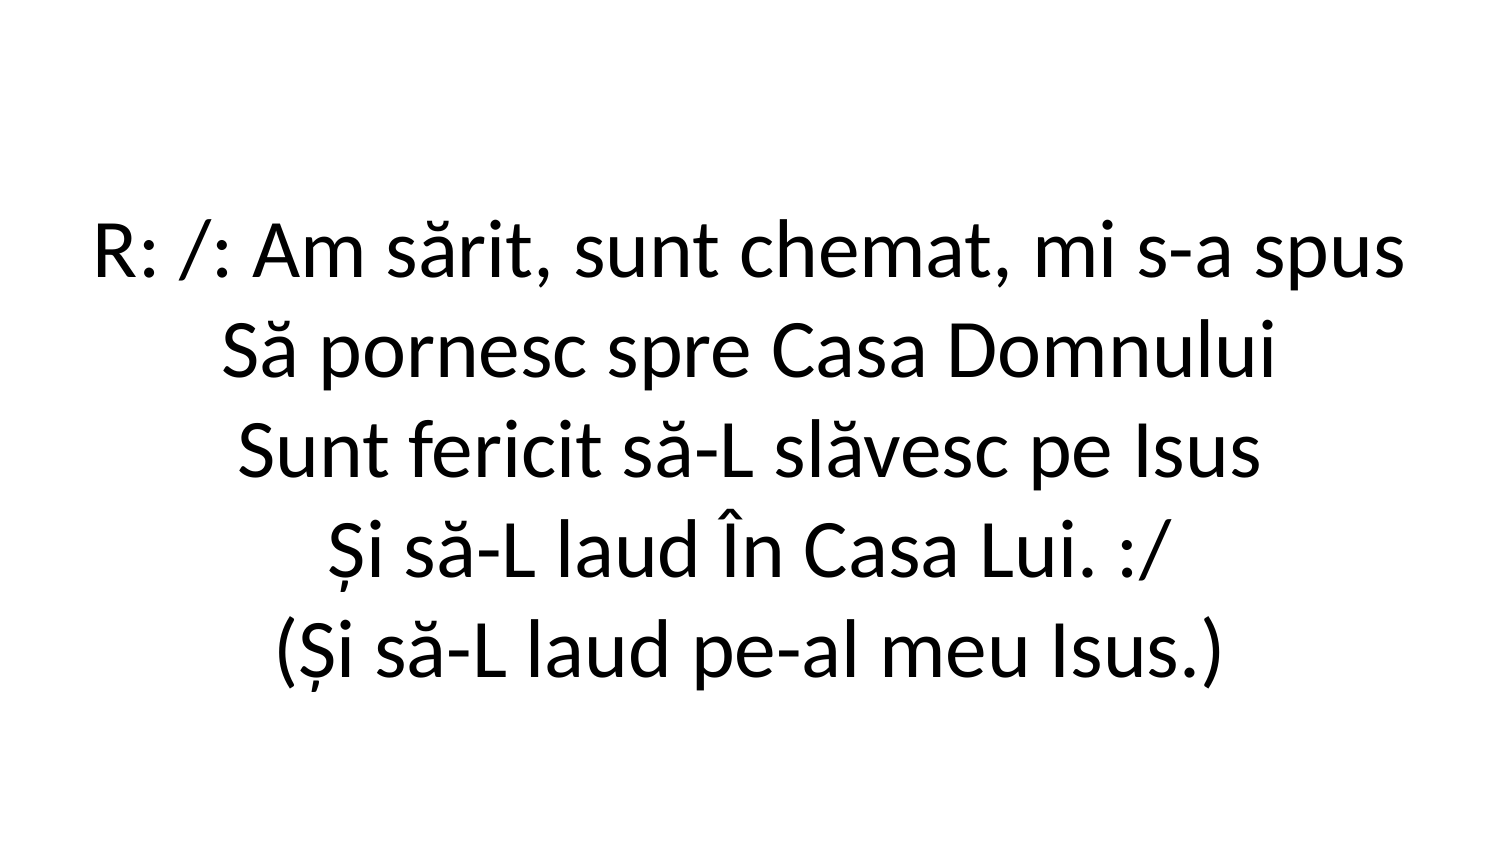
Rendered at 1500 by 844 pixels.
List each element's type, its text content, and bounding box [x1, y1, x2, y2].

text_box R: /: Am sărit, sunt chemat, mi s-a spus Să pornesc spre Casa Domnului Sunt fericit să-L slăvesc pe Isus Și să-L laud În Casa Lui. :/ (Și să-L laud pe-al meu Isus.) [78, 142, 1422, 702]
